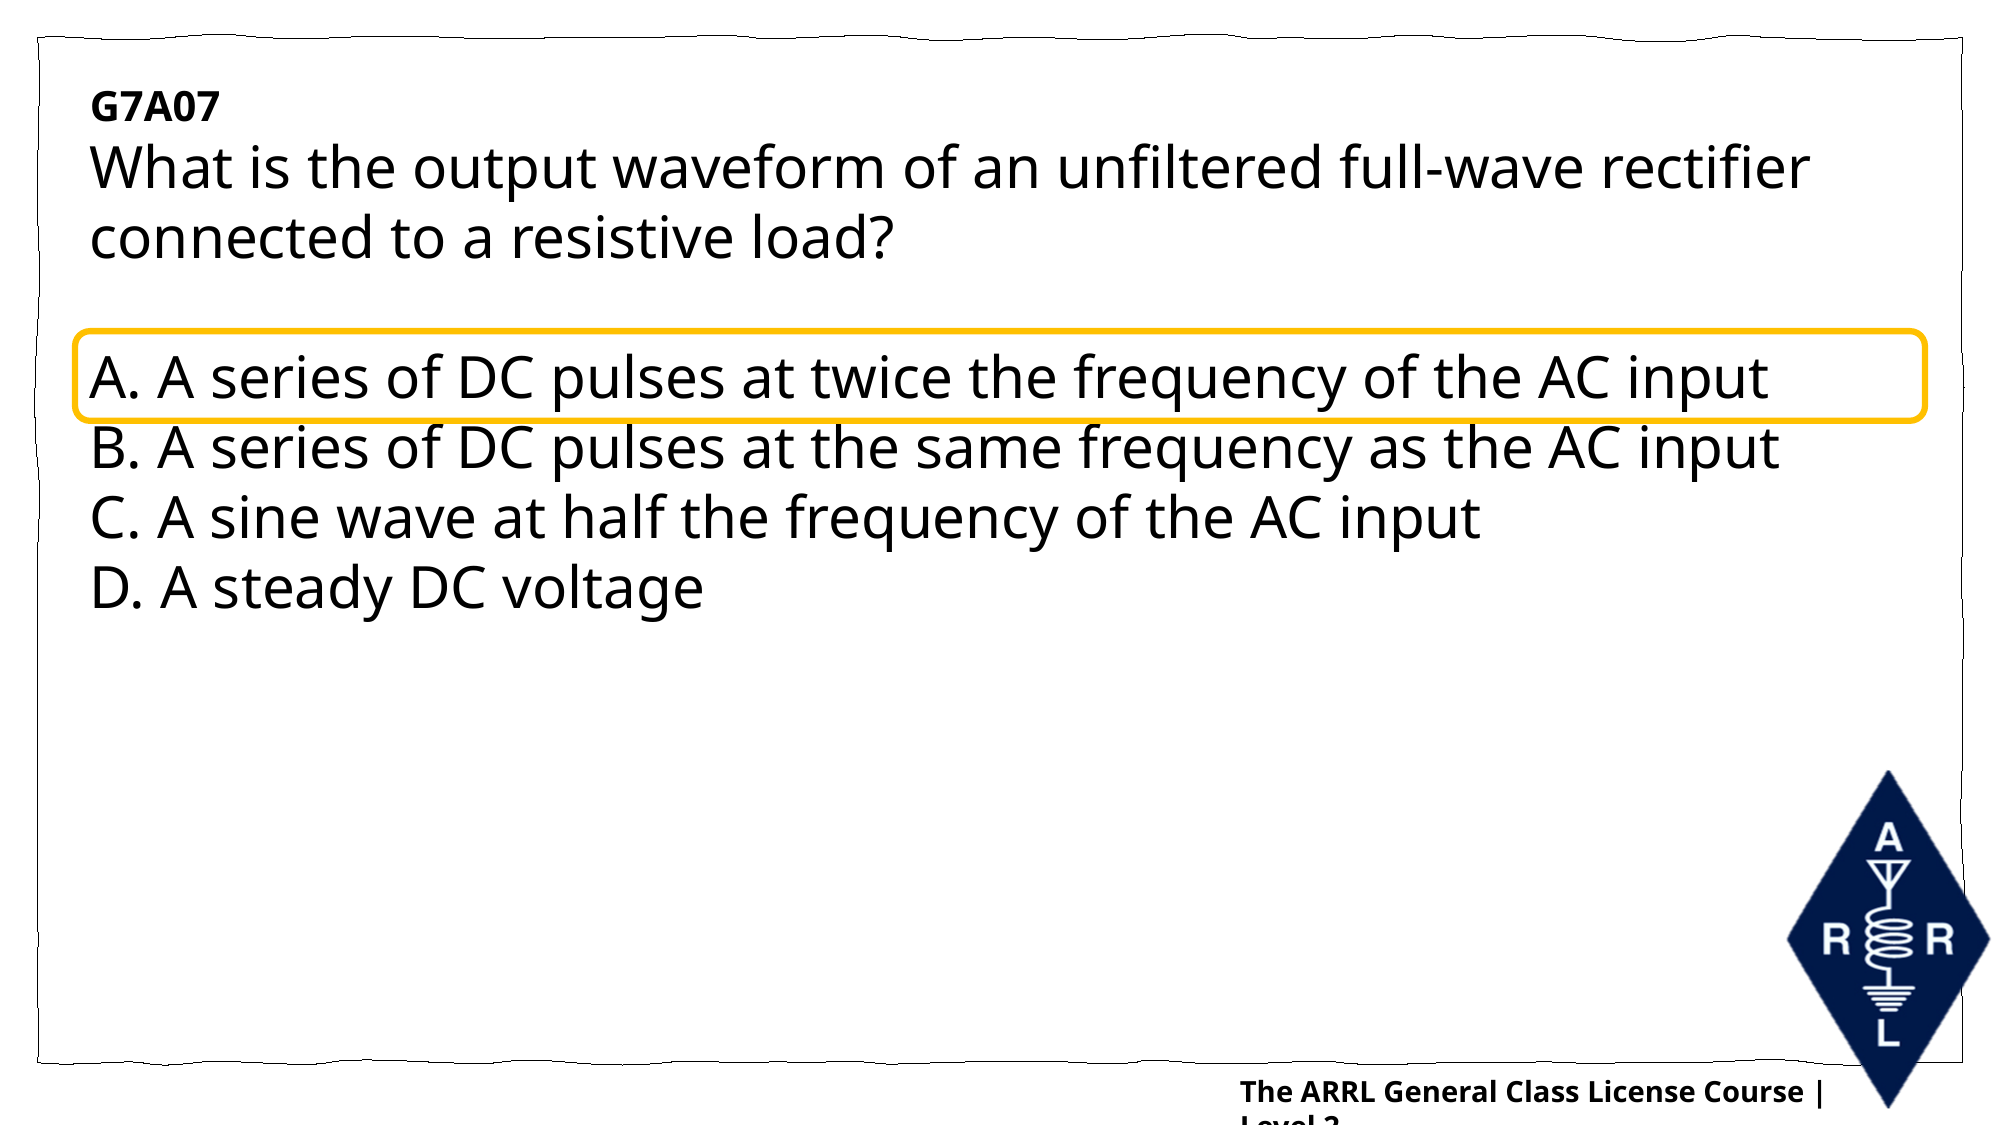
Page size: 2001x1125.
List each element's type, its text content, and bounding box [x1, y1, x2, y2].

text_box G7A07 What is the output waveform of an unfiltered full-wave rectifier connected to a resistive load? A. A series of DC pulses at twice the frequency of the AC input B. A series of DC pulses at the same frequency as the AC input C. A sine wave at half the frequency of the AC input D. A steady DC voltage [75, 72, 1850, 338]
picture [1773, 752, 1999, 1125]
text_box G7A07 What is the output waveform of an unfiltered full-wave rectifier connected to a resistive load? A. A series of DC pulses at twice the frequency of the AC input B. A series of DC pulses at the same frequency as the AC input C. A sine wave at half the frequency of the AC input D. A steady DC voltage [75, 414, 1850, 628]
text_box [73, 330, 1927, 422]
